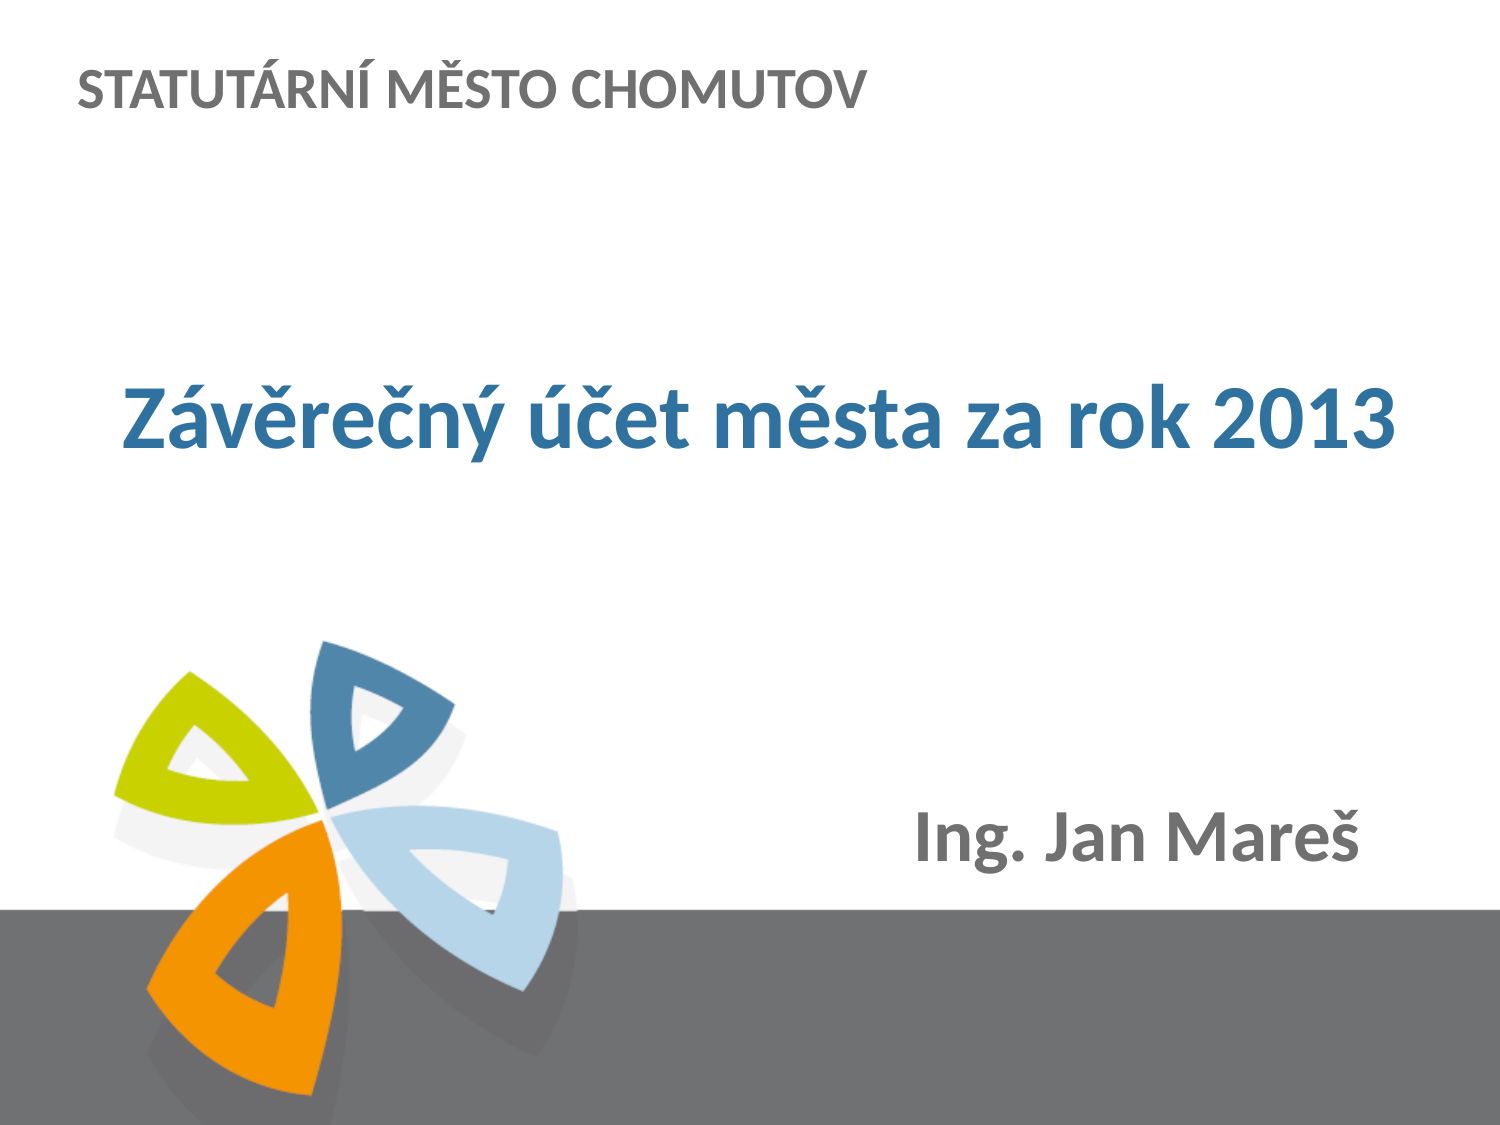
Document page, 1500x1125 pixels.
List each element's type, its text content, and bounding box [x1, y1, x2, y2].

picture [0, 583, 1500, 1125]
title Závěrečný účet města za rok 2013 [63, 290, 1459, 532]
